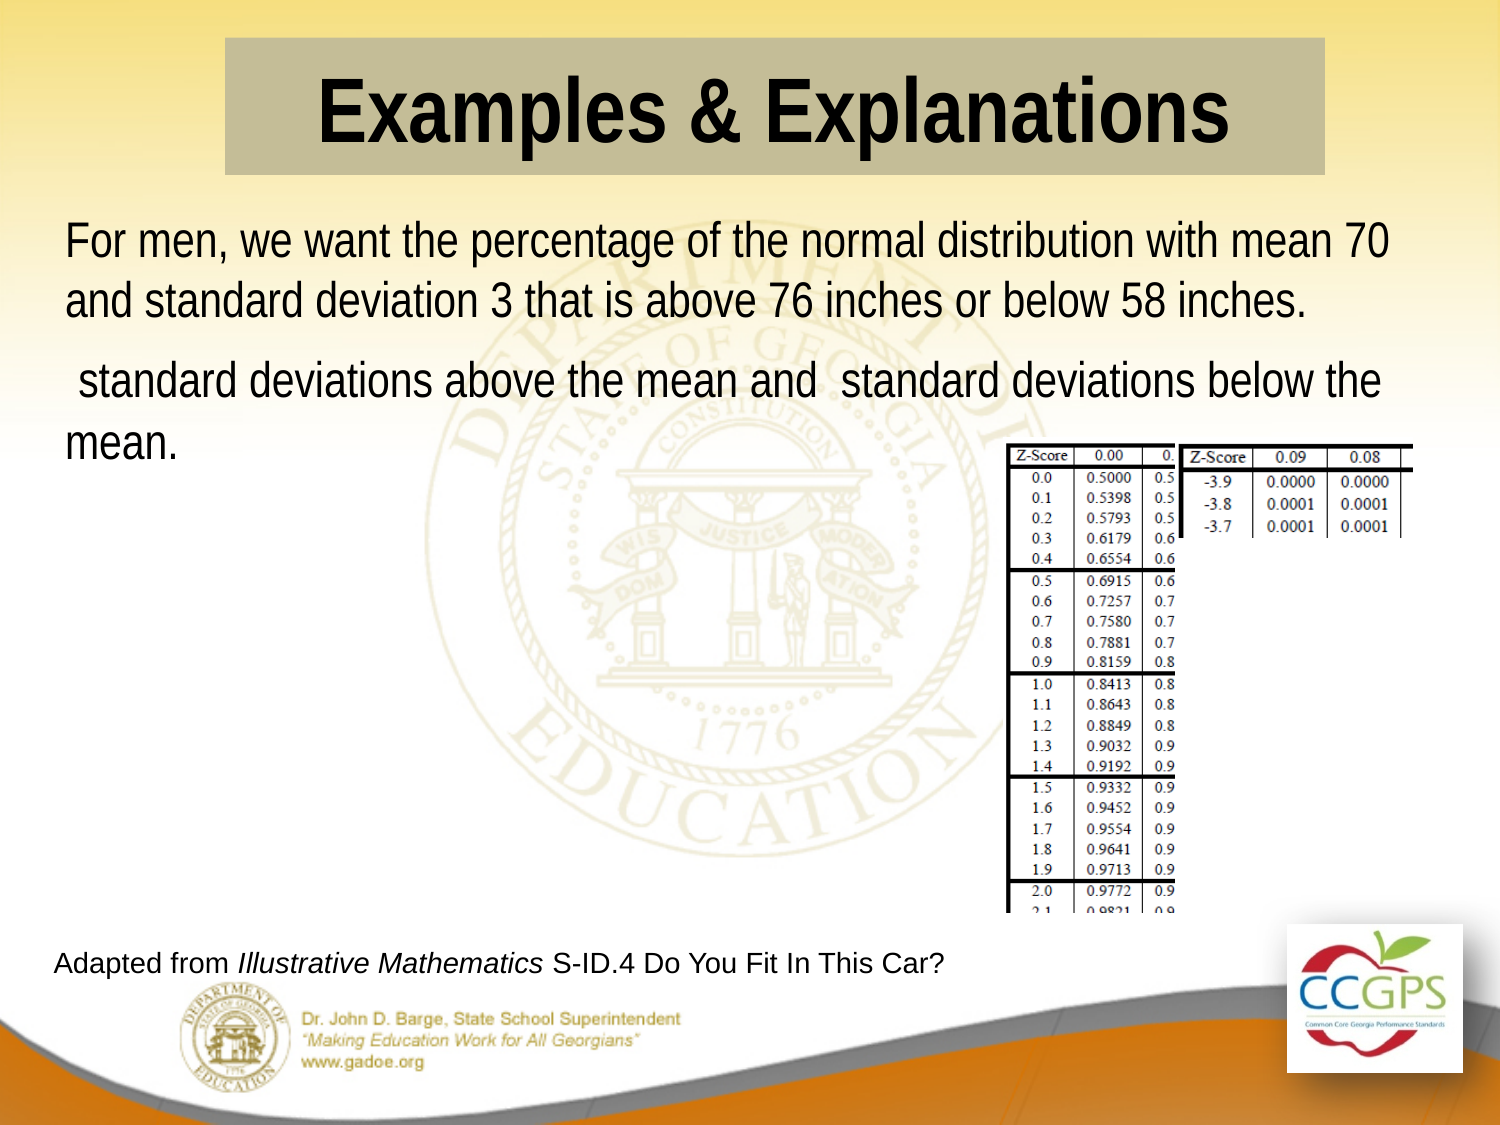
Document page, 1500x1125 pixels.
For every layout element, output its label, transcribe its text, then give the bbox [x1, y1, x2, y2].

text_box Adapted from Illustrative Mathematics S-ID.4 Do You Fit In This Car? [38, 936, 961, 987]
picture [0, 0, 1500, 1125]
title Examples & Explanations [224, 37, 1326, 176]
